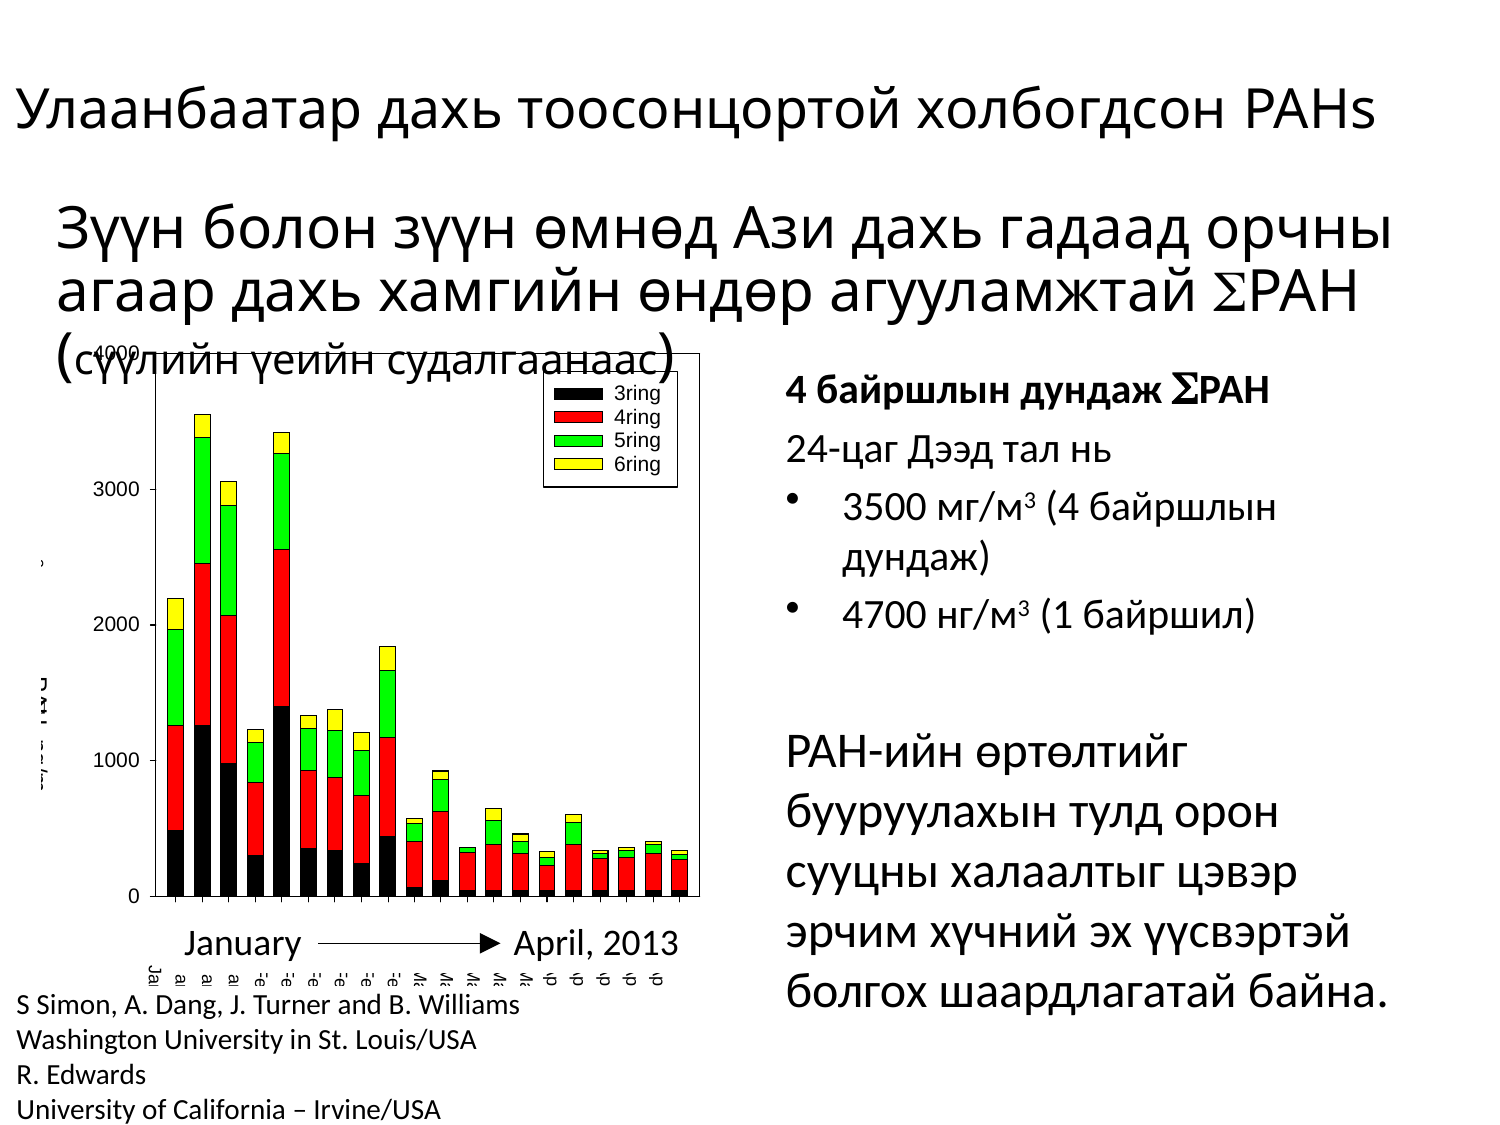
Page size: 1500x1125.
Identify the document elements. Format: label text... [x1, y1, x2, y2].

text_box 4 байршлын дундаж SPAH 24-цаг Дээд тал нь 3500 мг/м3 (4 байршлын дундаж) 4700 нг/м3 (1 байршил) PAH-ийн өртөлтийг бууруулахын тулд орон сууцны халаалтыг цэвэр эрчим хүчний эх үүсвэртэй болгох шаардлагатай байна. [770, 349, 1449, 1056]
list Зүүн болон зүүн өмнөд Ази дахь гадаад орчны агаар дахь хамгийн өндөр агууламжтай SPAH (сүүлийн үеийн судалгаанаас) [41, 190, 1500, 1108]
title Улаанбаатар дахь тоосонцортой холбогдсон PAHs [0, 48, 1500, 173]
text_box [41, 294, 750, 986]
text_box S Simon, A. Dang, J. Turner and B. Williams Washington University in St. Louis/USA R. Edwards University of California – Irvine/USA [1, 977, 536, 1125]
